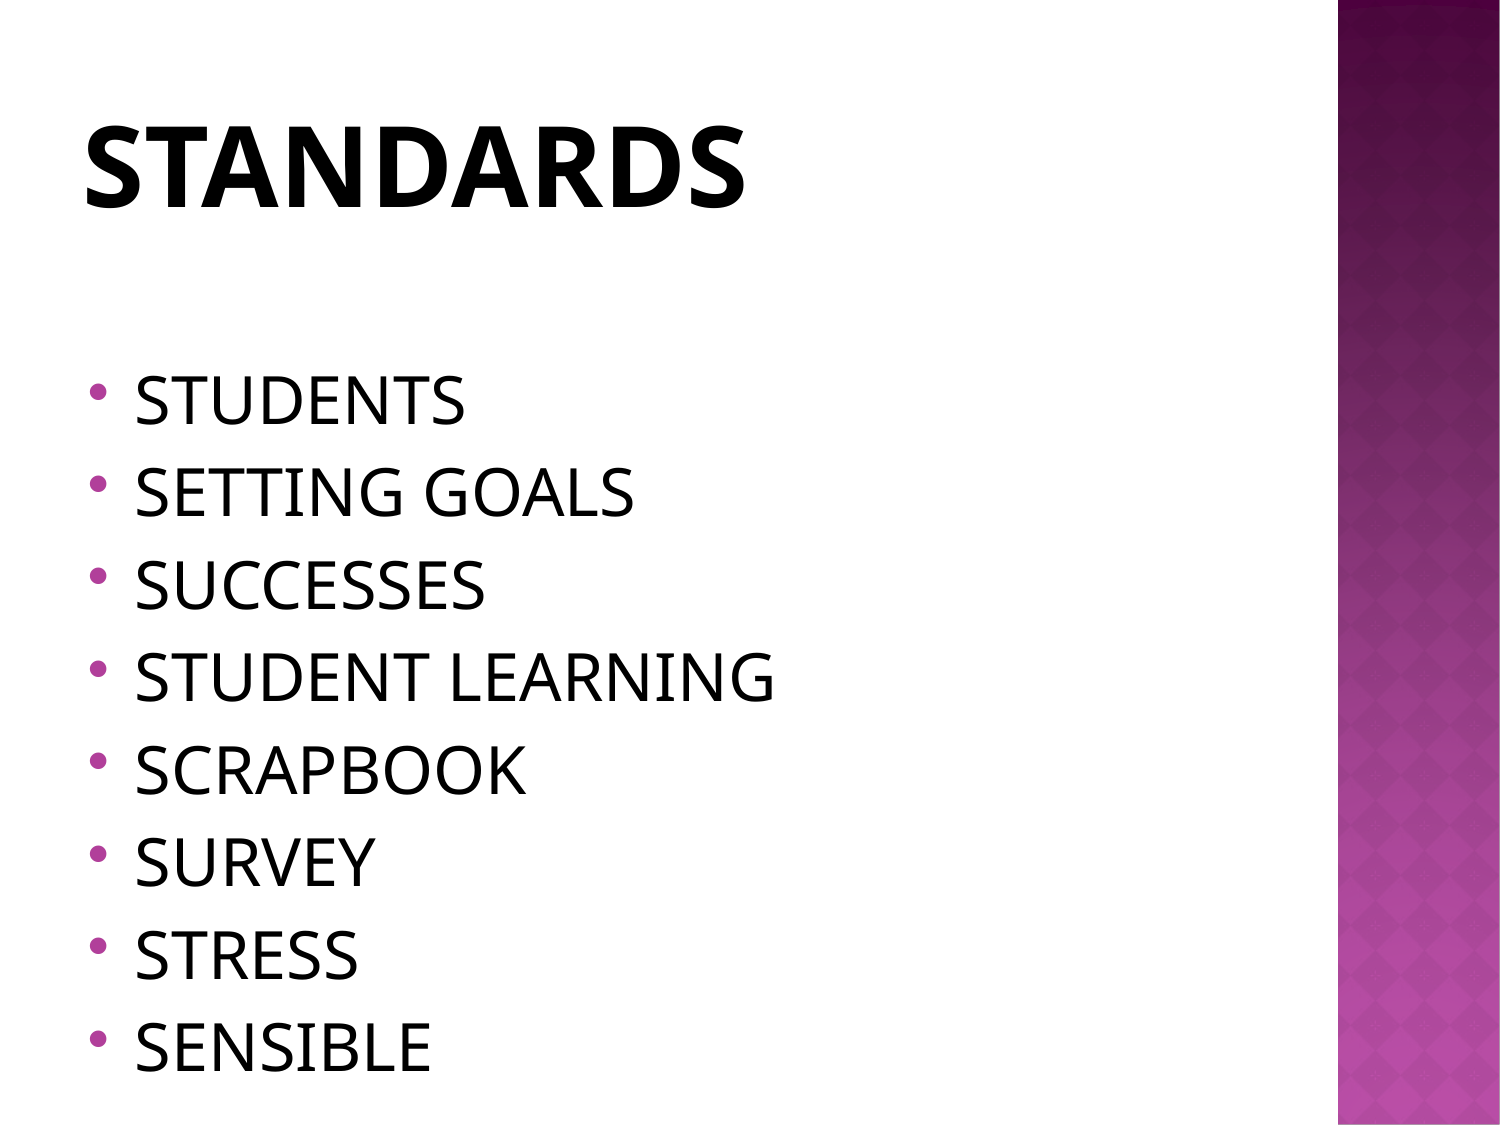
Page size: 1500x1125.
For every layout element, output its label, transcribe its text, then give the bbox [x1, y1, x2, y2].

title sTANDARDS [75, 37, 1043, 230]
list STUDENTS SETTING GOALS SUCCESSES STUDENT LEARNING SCRAPBOOK SURVEY STRESS SENSIBLE [74, 349, 1263, 1068]
picture [1337, 0, 1500, 1125]
